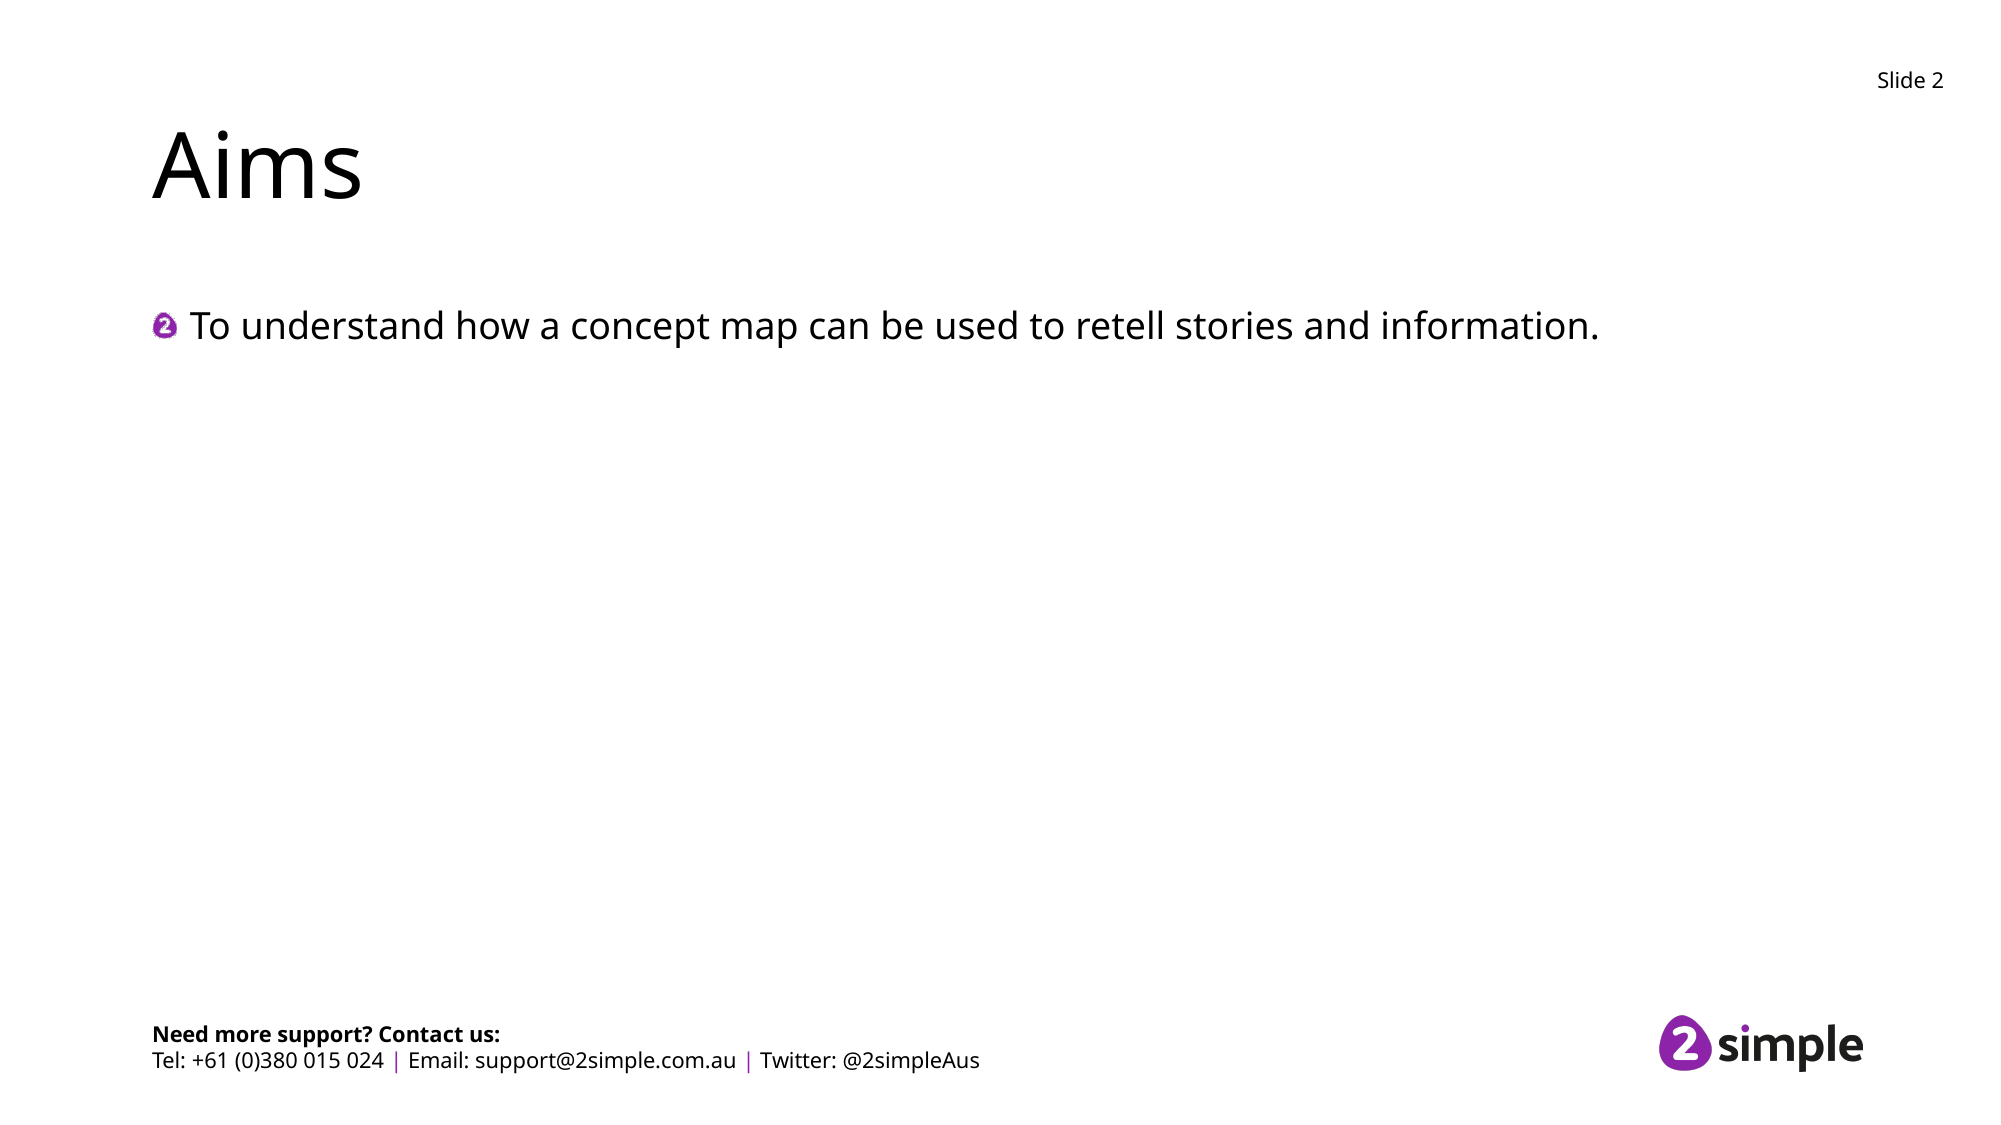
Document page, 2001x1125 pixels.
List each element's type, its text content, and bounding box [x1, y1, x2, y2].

list To understand how a concept map can be used to retell stories and information. [137, 299, 1863, 1013]
title Aims [137, 59, 1863, 278]
picture [1659, 1015, 1863, 1073]
text_box Slide 2 [1862, 59, 1976, 101]
picture [152, 311, 177, 339]
text_box Need more support? Contact us: Tel: +61 (0)380 015 024 | Email: support@2simple.com.au | Twitter: @2simpleAus [137, 1013, 1863, 1081]
